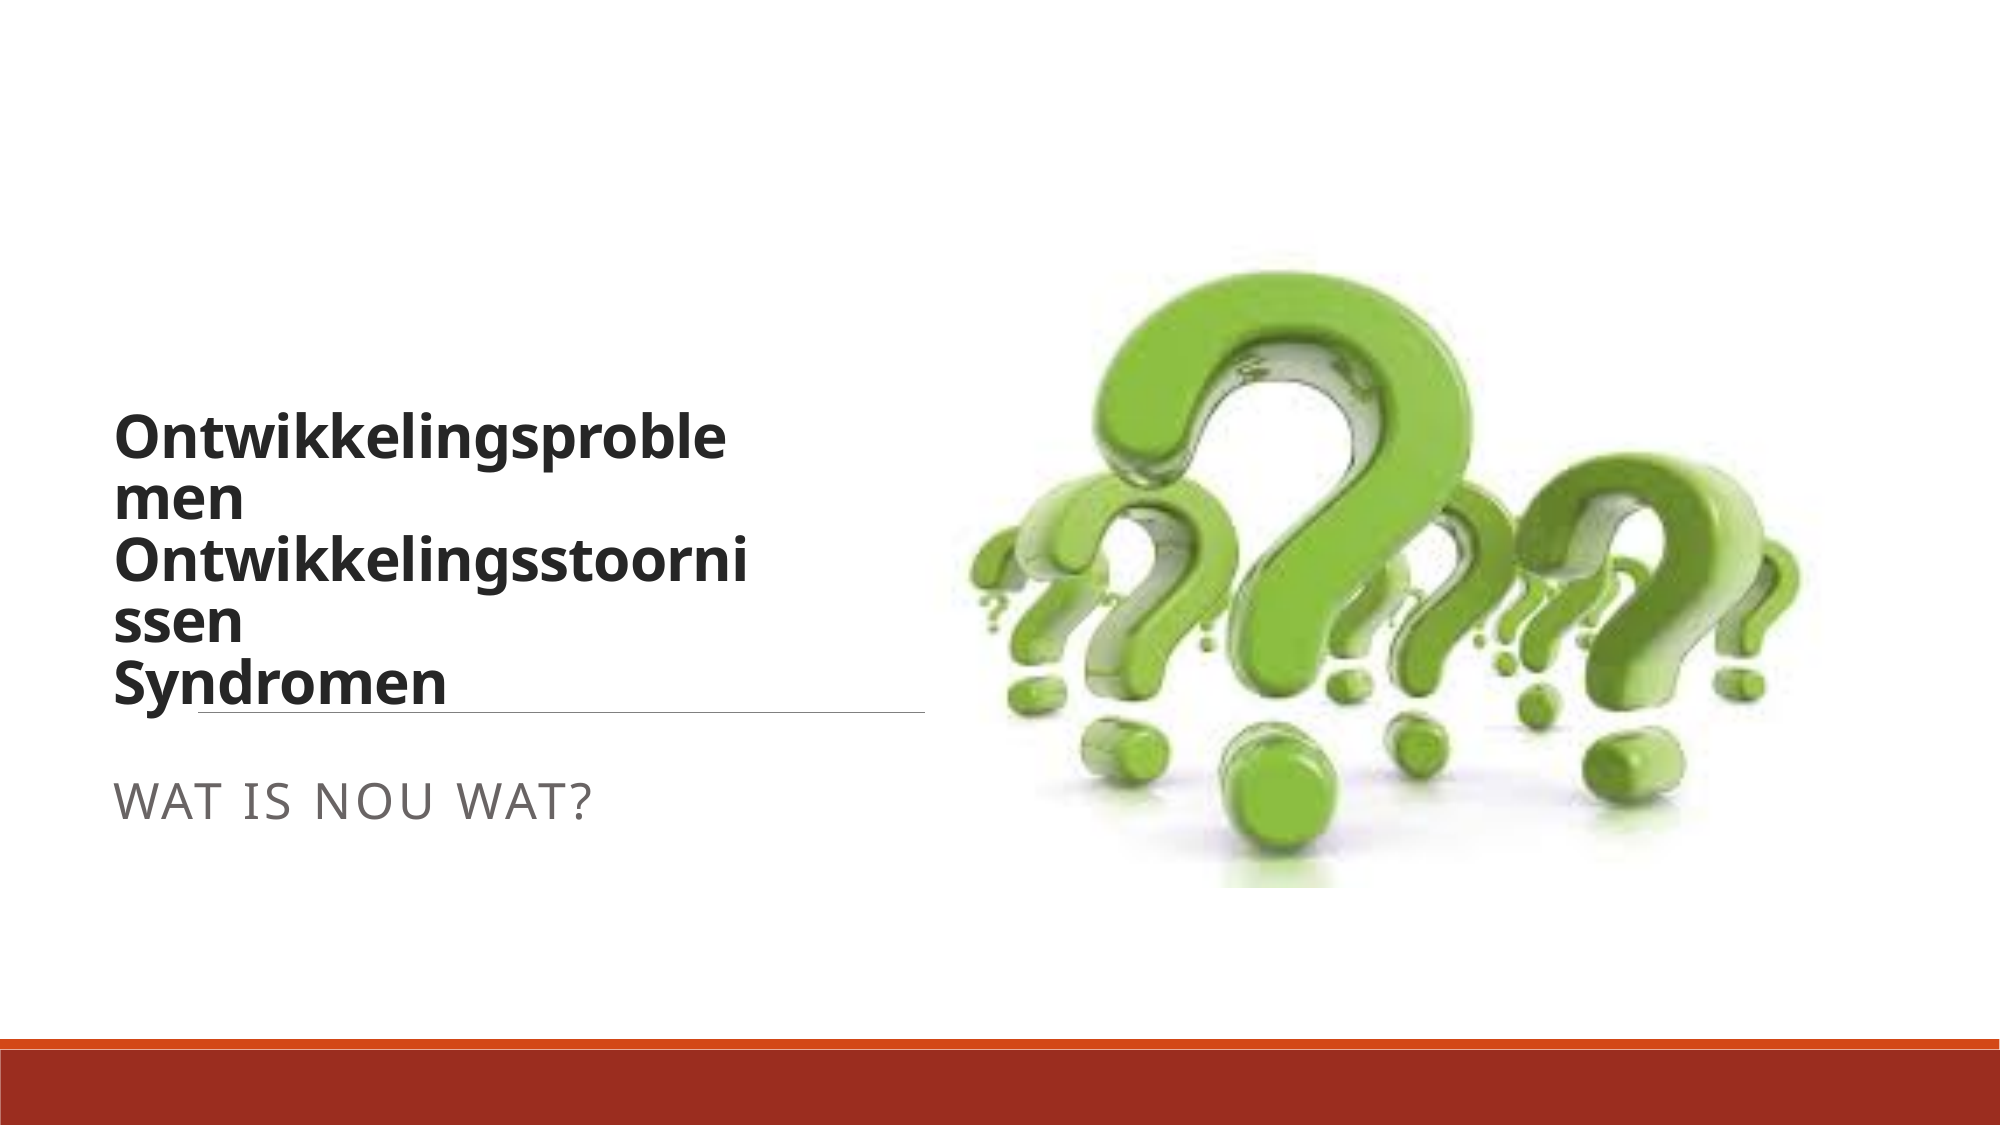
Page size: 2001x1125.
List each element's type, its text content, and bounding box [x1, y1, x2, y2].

title Ontwikkelingsproblemen Ontwikkelingsstoornissen Syndromen [98, 111, 783, 725]
picture [924, 218, 1846, 889]
subtitle Wat is nou wat? [98, 768, 783, 939]
